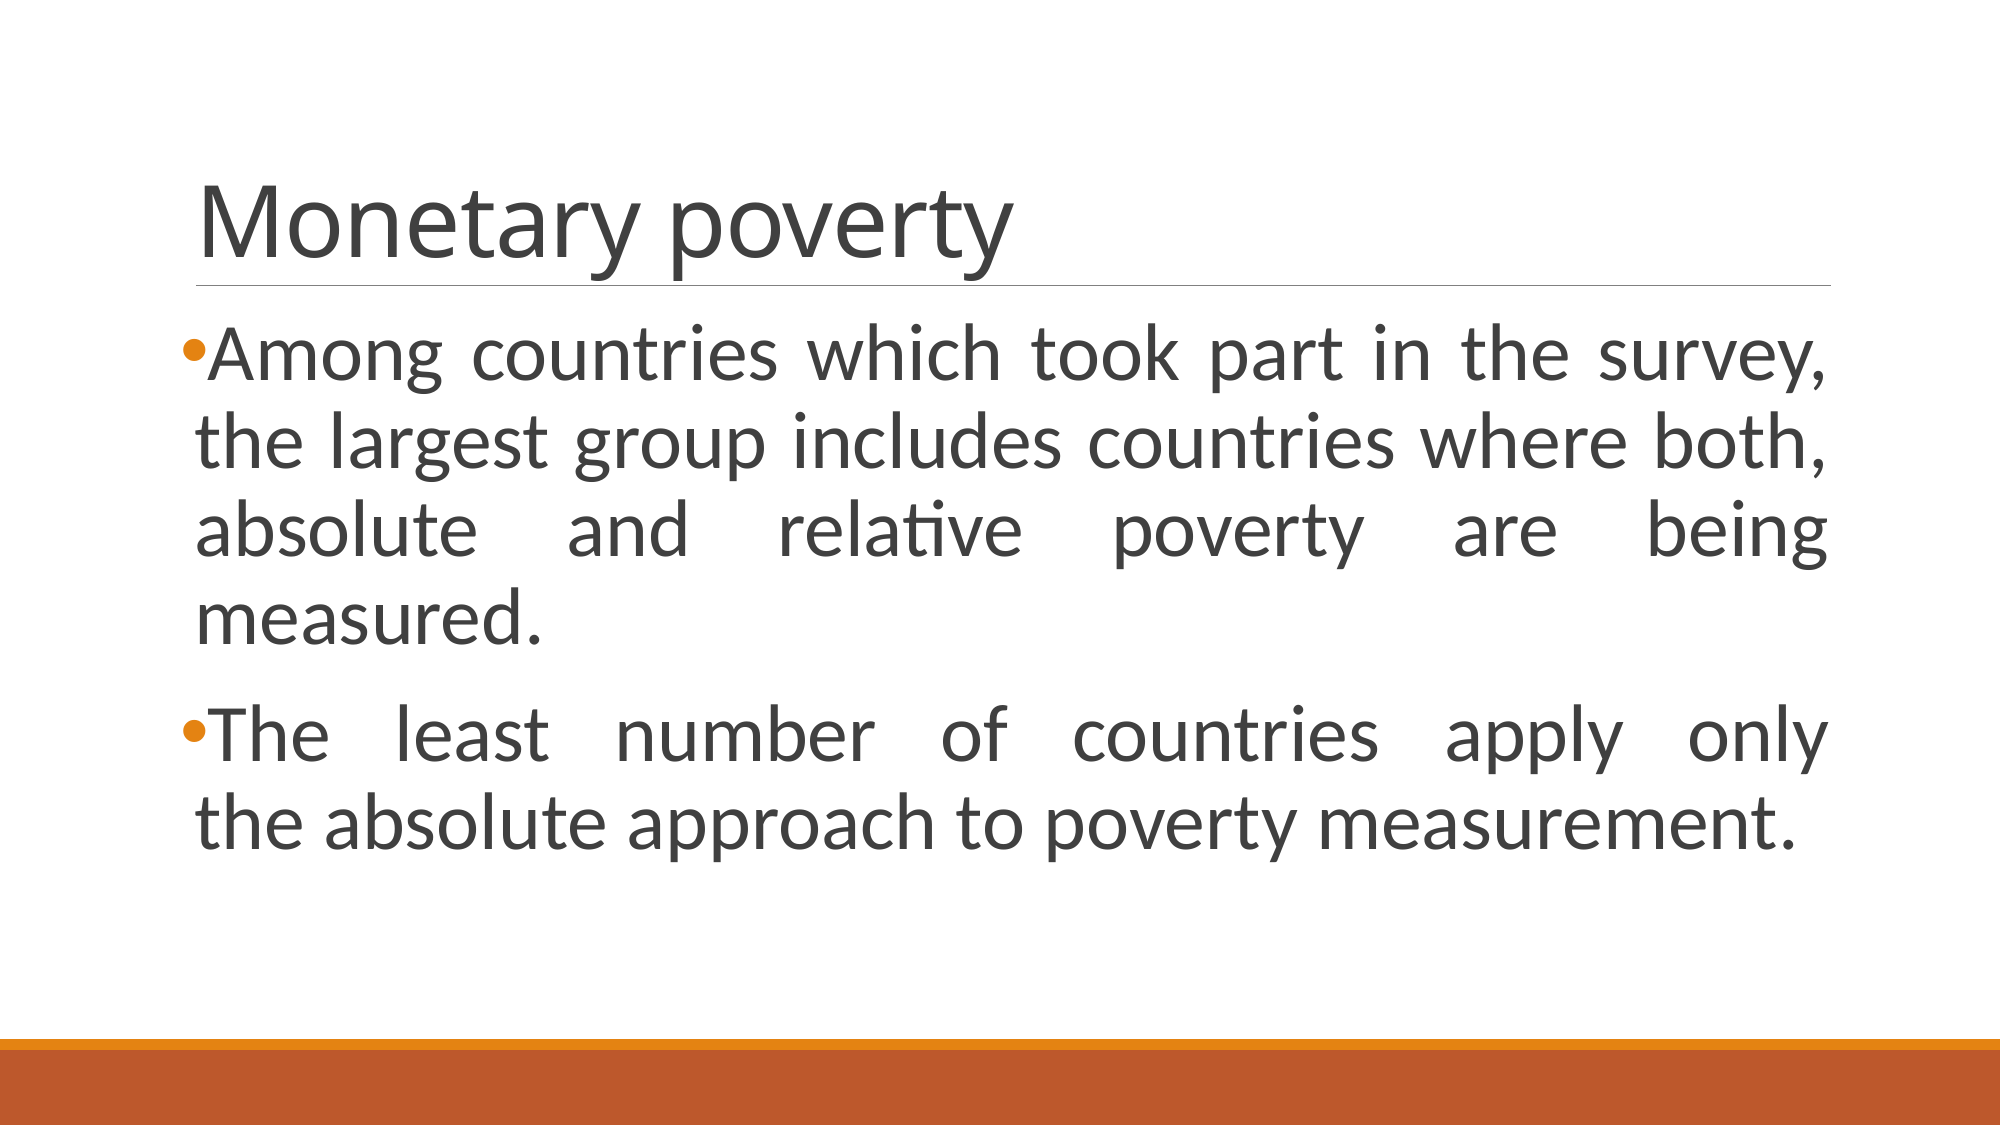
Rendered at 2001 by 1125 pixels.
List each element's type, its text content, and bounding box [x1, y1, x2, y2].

list Among countries which took part in the survey, the largest group includes countries where both, absolute and relative poverty are being measured. The least number of countries apply only the absolute approach to poverty measurement. [180, 302, 1830, 963]
title Monetary poverty [180, 47, 1830, 285]
